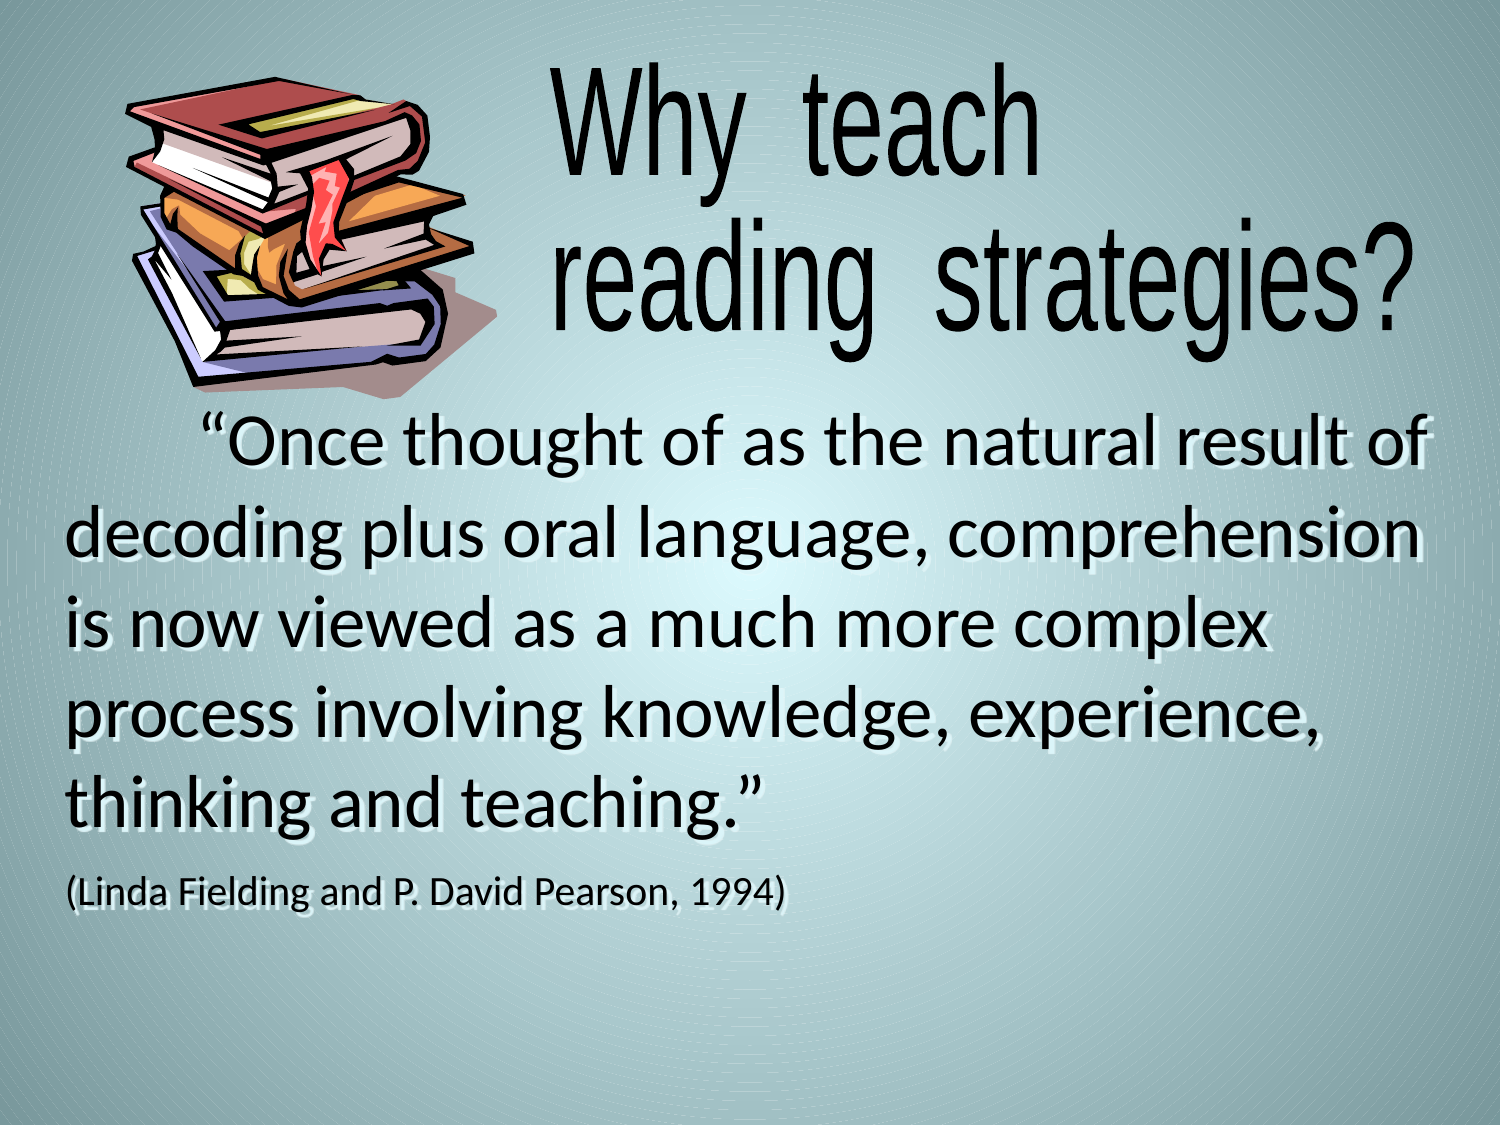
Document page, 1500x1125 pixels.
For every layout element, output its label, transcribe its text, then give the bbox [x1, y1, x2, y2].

text_box “Once thought of as the natural result of decoding plus oral language, comprehension is now viewed as a much more complex process involving knowledge, experience, thinking and teaching.” (Linda Fielding and P. David Pearson, 1994) [50, 375, 1450, 921]
picture [124, 74, 501, 403]
